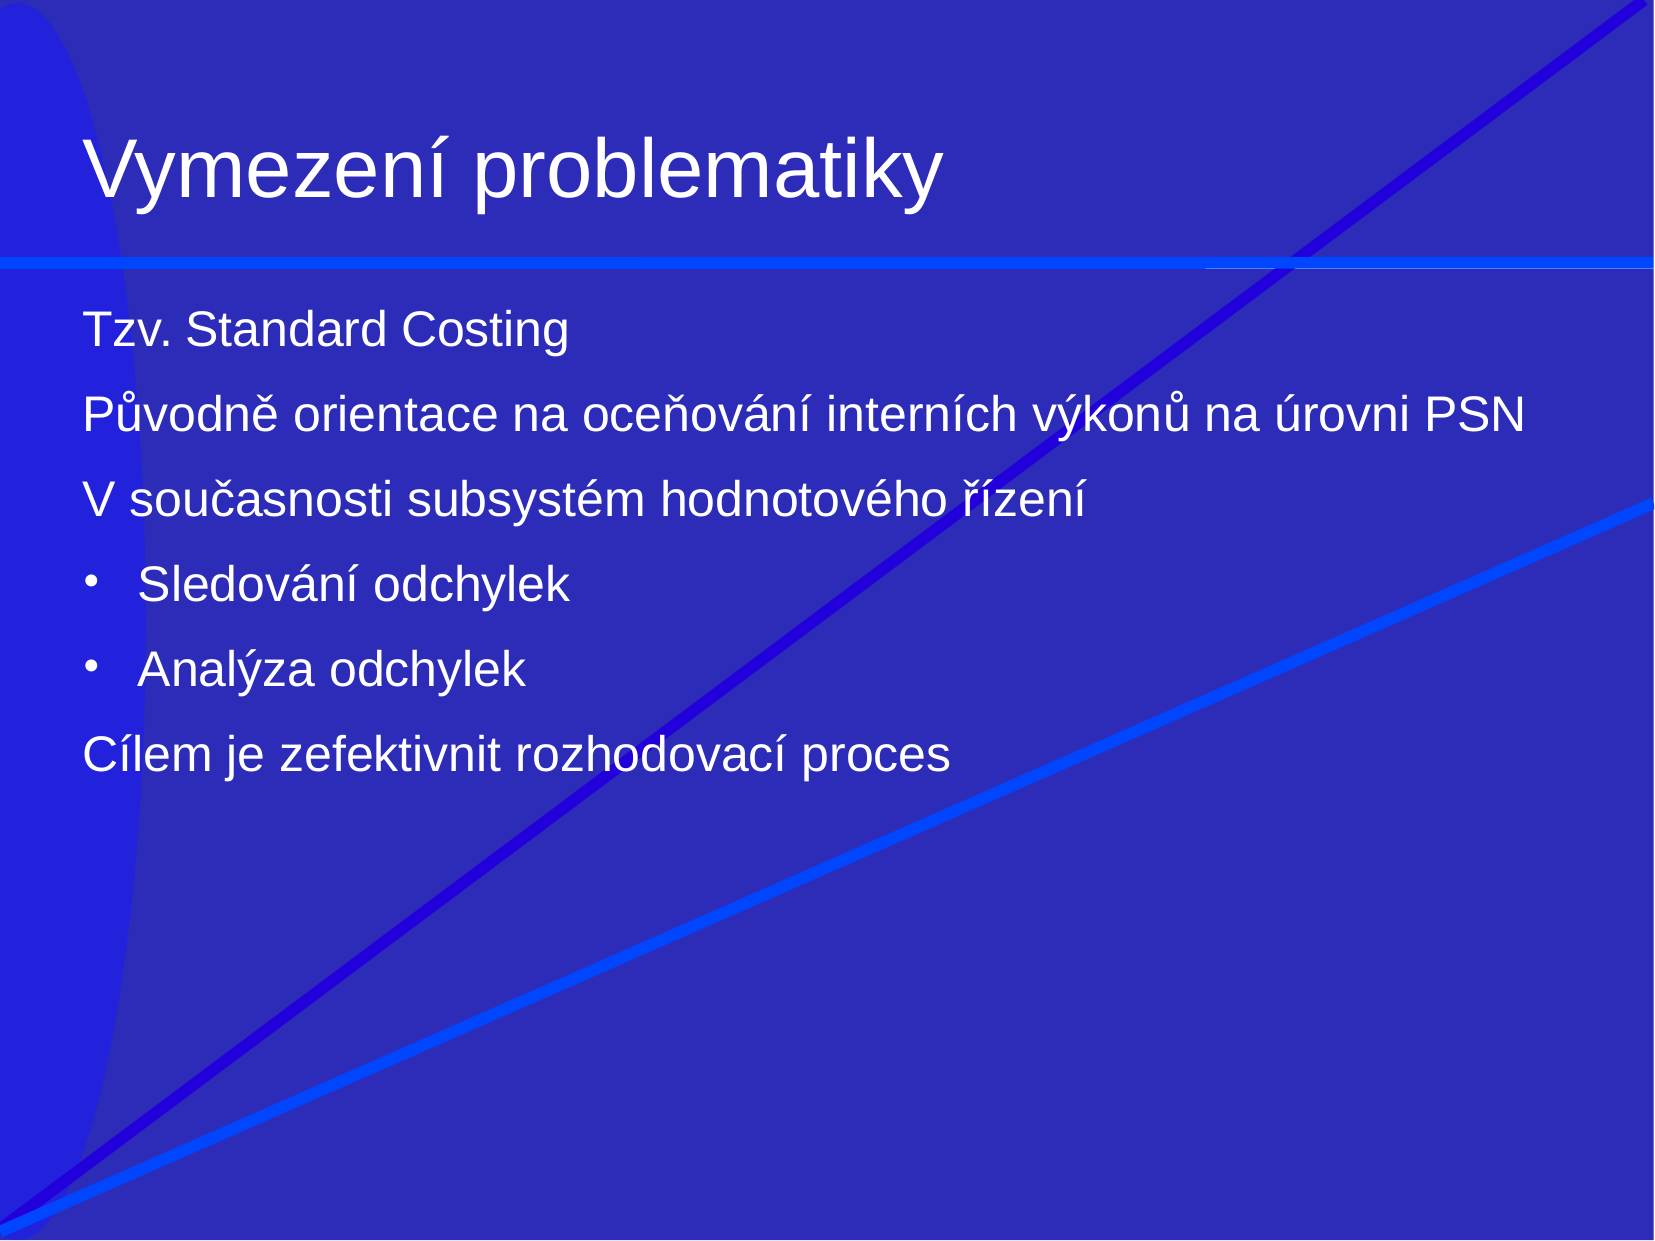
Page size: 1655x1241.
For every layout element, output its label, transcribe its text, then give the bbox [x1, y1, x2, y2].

text_box Tzv. Standard Costing Původně orientace na oceňování interních výkonů na úrovni PSN V současnosti subsystém hodnotového řízení Sledování odchylek Analýza odchylek Cílem je zefektivnit rozhodovací proces [80, 296, 1531, 782]
title Vymezení problematiky [80, 67, 1574, 321]
